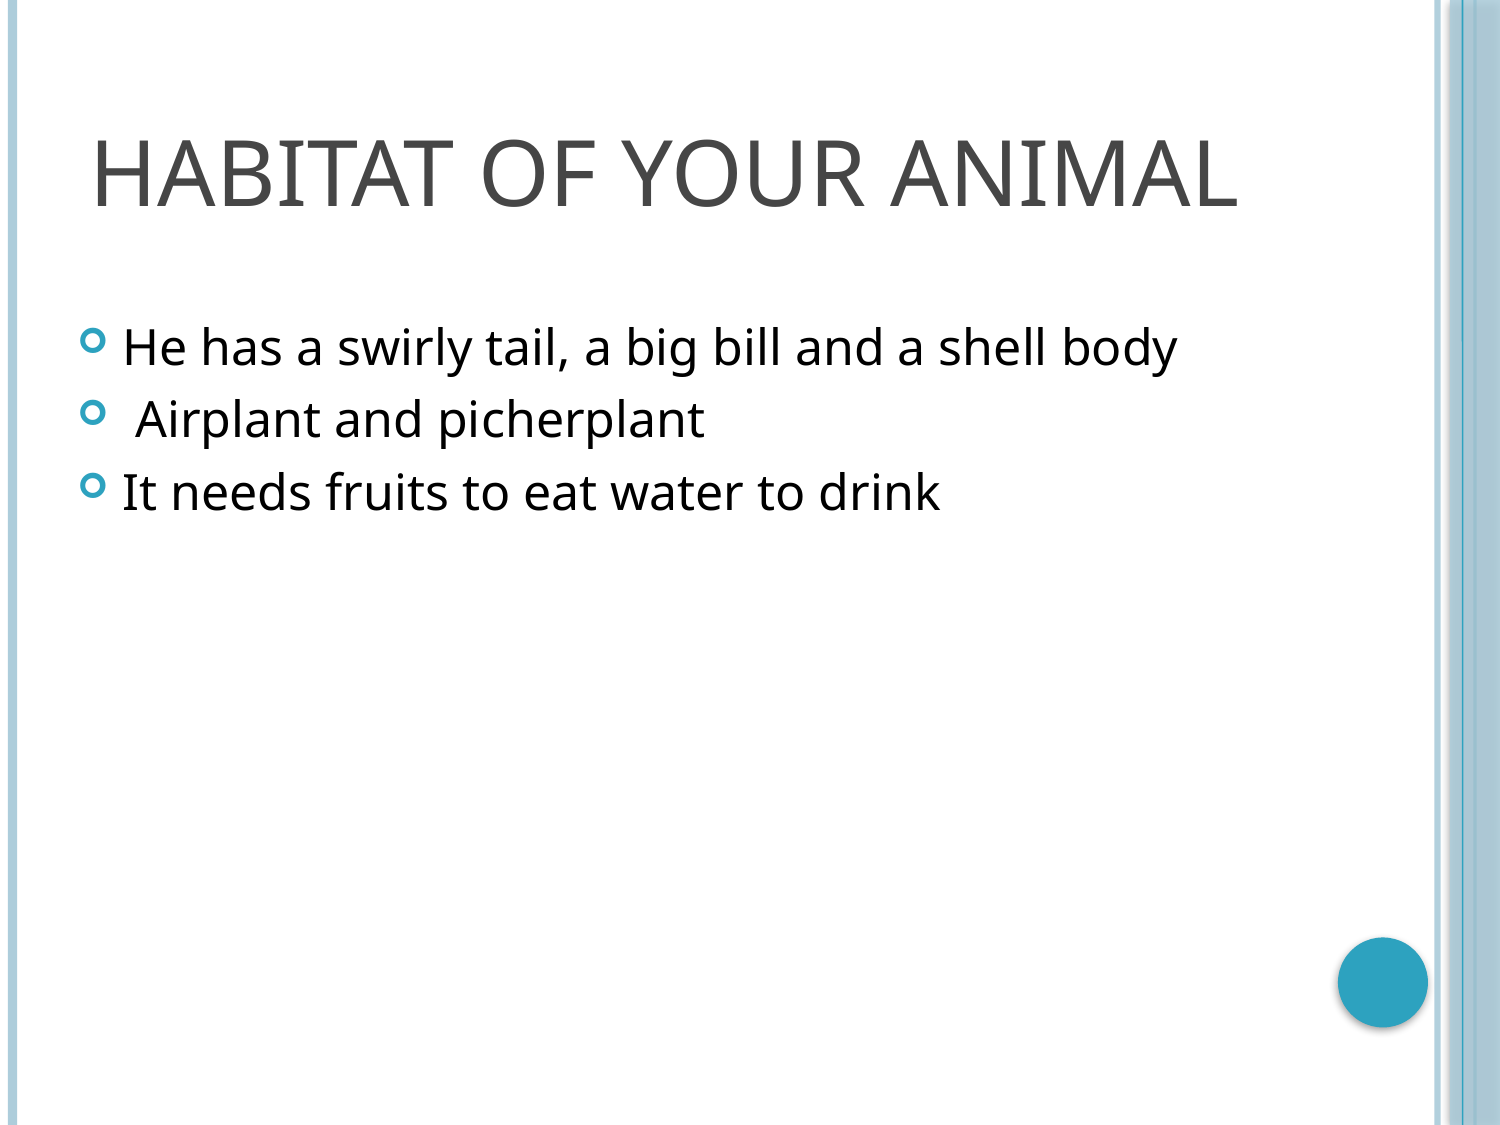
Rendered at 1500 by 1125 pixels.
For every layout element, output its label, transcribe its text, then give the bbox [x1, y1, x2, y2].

list He has a swirly tail, a big bill and a shell body Airplant and picherplant It needs fruits to eat water to drink [62, 307, 1413, 1050]
title Habitat of Your Animal [75, 45, 1300, 233]
